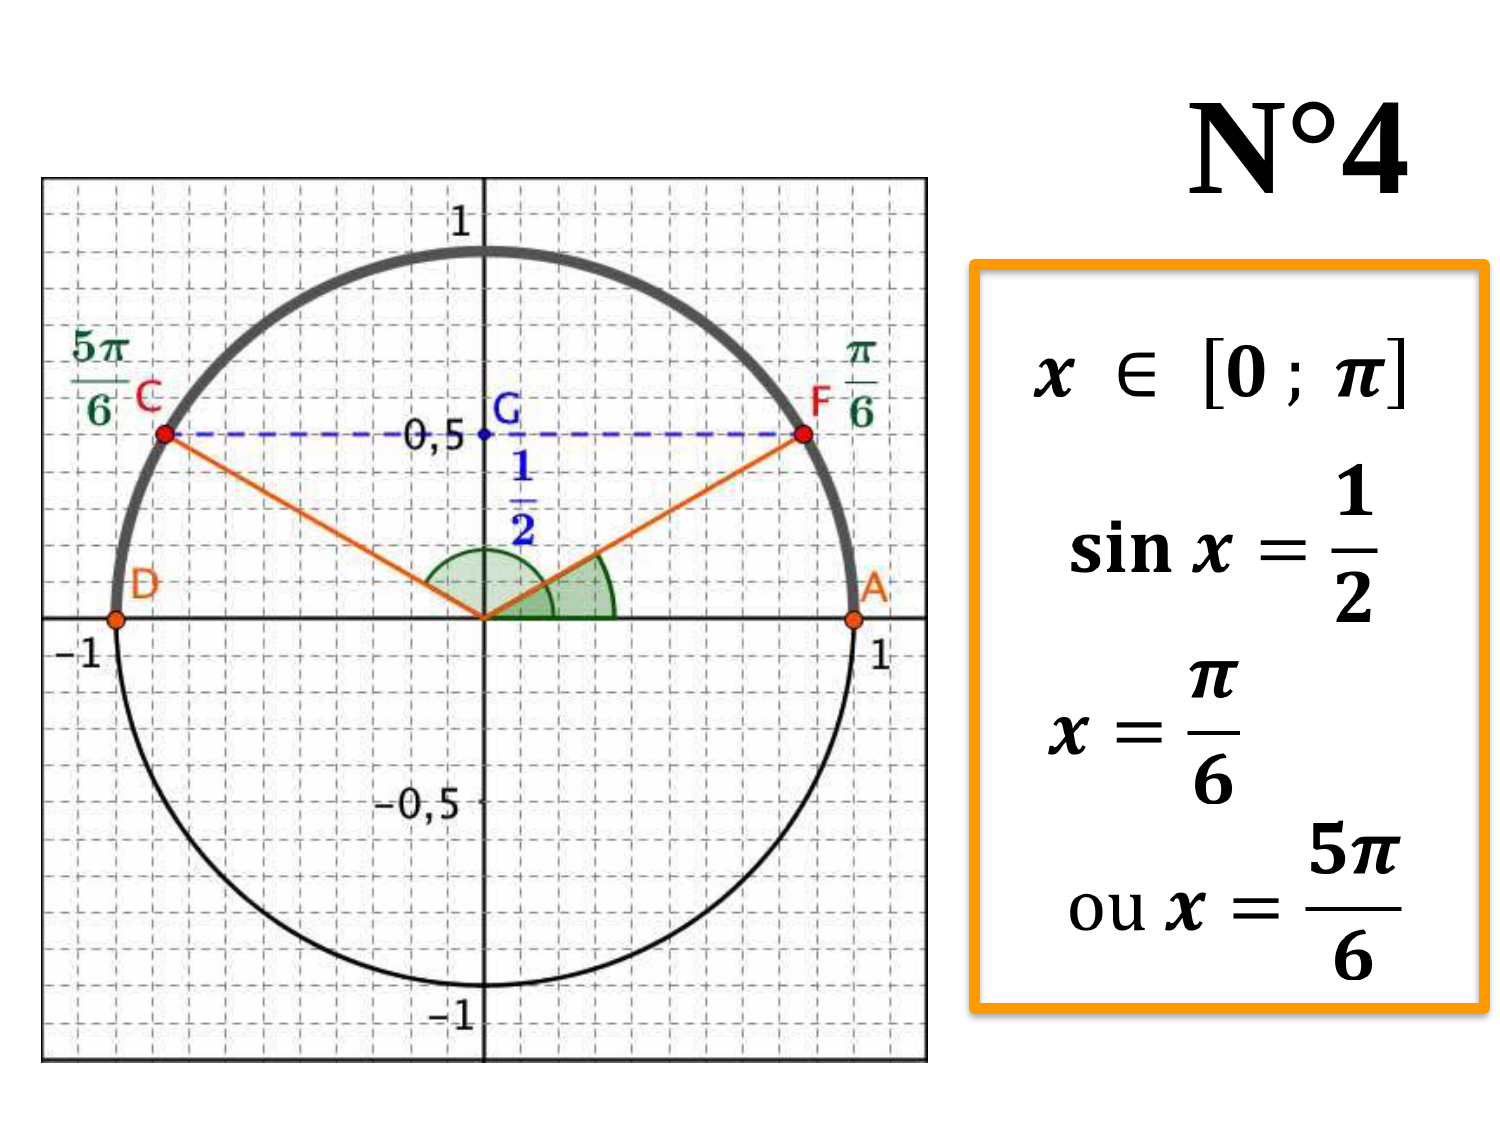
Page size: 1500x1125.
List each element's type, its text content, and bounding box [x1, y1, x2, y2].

text_box [974, 264, 1485, 1009]
title N°4 [75, 45, 1425, 233]
picture [41, 176, 1471, 1064]
